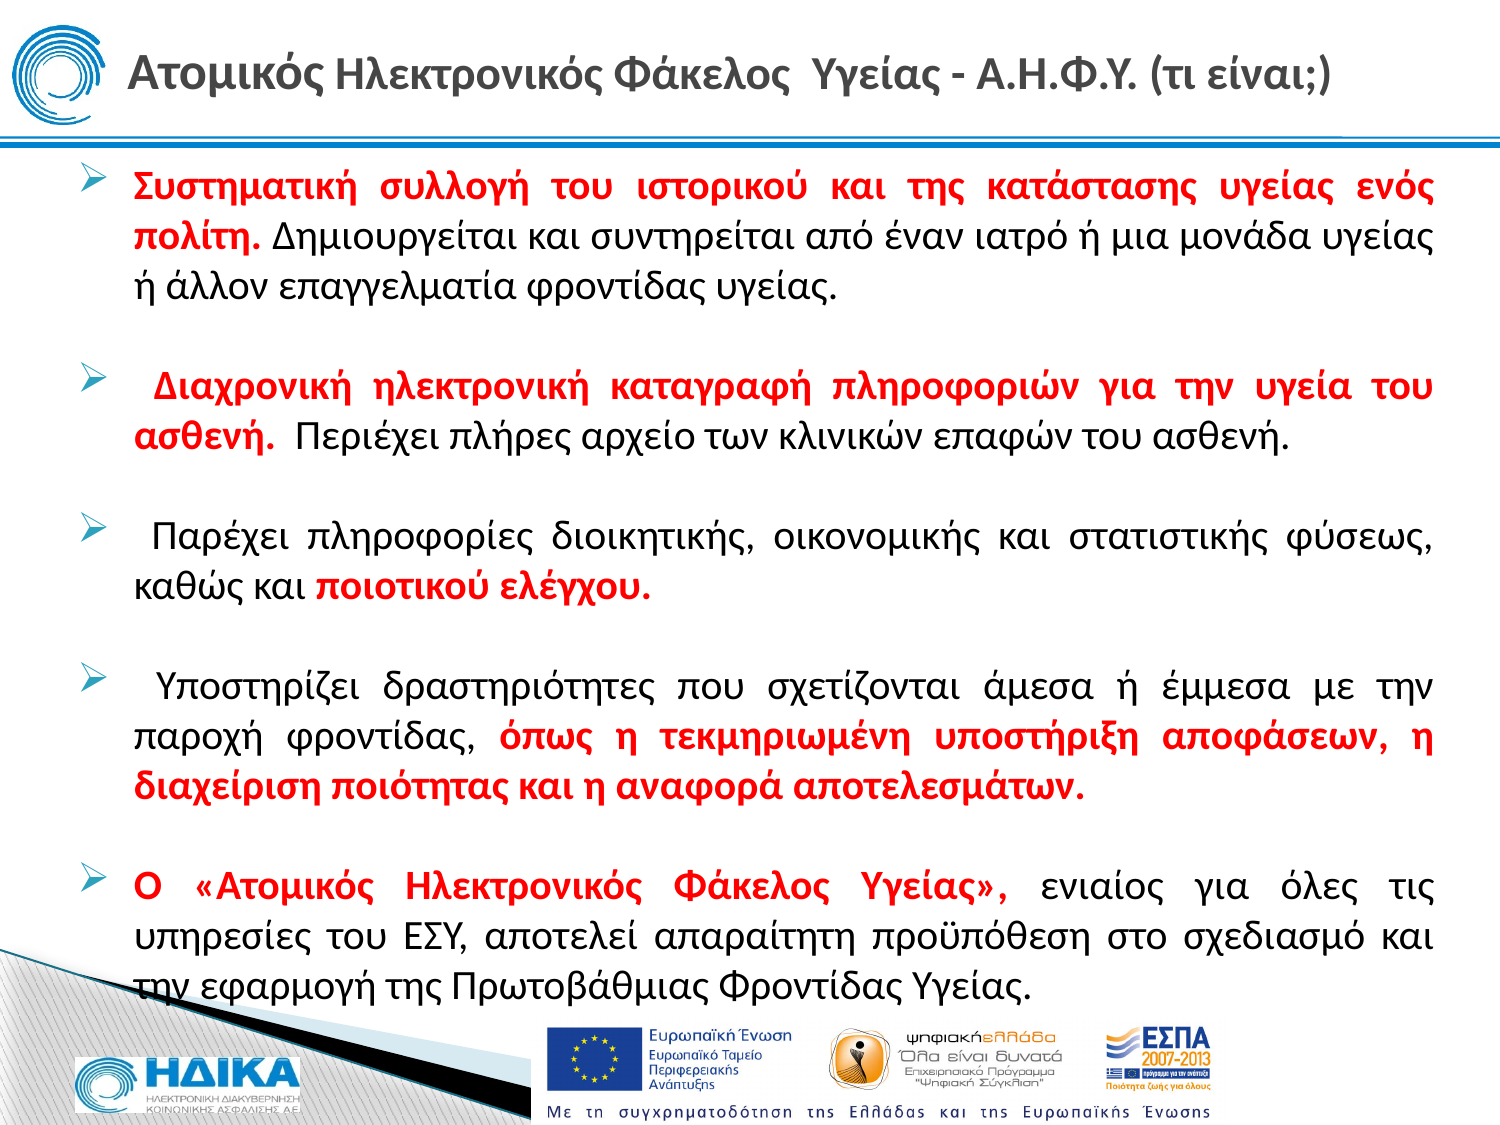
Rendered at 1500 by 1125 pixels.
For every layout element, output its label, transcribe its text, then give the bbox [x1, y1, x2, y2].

text_box [137, 540, 669, 612]
title Ατομικός Ηλεκτρονικός Φάκελος Υγείας - Α.Η.Φ.Υ. (τι είναι;) [112, 12, 1488, 125]
picture [75, 1057, 300, 1113]
list Συστηματική συλλογή του ιστορικού και της κατάστασης υγείας ενός πολίτη. Δημιουργείται και συντηρείται από έναν ιατρό ή μια μονάδα υγείας ή άλλον επαγγελματία φροντίδας υγείας. Διαχρονική ηλεκτρονική καταγραφή πληροφοριών για την υγεία του ασθενή. Περιέχει πλήρες αρχείο των κλινικών επαφών του ασθενή. Παρέχει πληροφορίες διοικητικής, οικονομικής και στατιστικής φύσεως, καθώς και ποιοτικού ελέγχου. Υποστηρίζει δραστηριότητες που σχετίζονται άμεσα ή έμμεσα με την παροχή φροντίδας, όπως η τεκμηριωμένη υποστήριξη αποφάσεων, η διαχείριση ποιότητας και η αναφορά αποτελεσμάτων. Ο «Ατομικός Ηλεκτρονικός Φάκελος Υγείας», ενιαίος για όλες τις υπηρεσίες του ΕΣΥ, αποτελεί απαραίτητη προϋπόθεση στο σχεδιασμό και την εφαρμογή της Πρωτοβάθμιας Φροντίδας Υγείας. [62, 149, 1451, 1026]
picture [12, 24, 112, 125]
picture [531, 1026, 1225, 1125]
